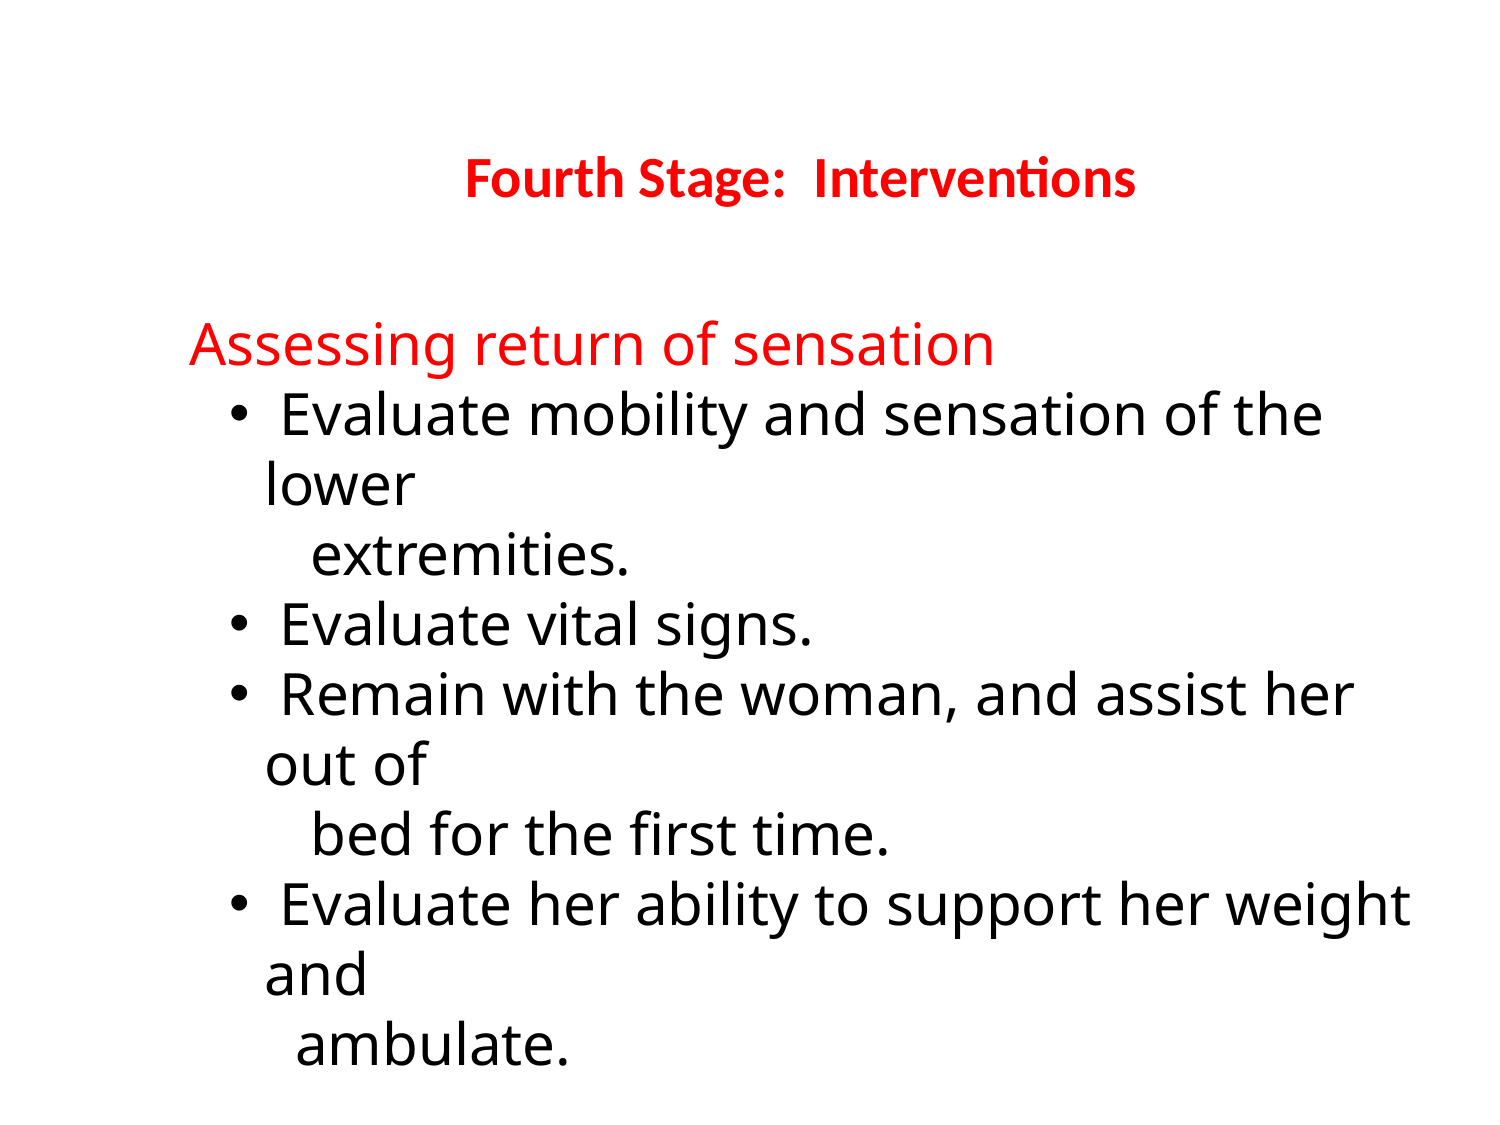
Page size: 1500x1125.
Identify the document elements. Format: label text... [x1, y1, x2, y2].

subtitle Fourth Stage: Interventions [200, 50, 1415, 299]
text_box Assessing return of sensation Evaluate mobility and sensation of the lower extremities. Evaluate vital signs. Remain with the woman, and assist her out of bed for the first time. Evaluate her ability to support her weight and ambulate. [174, 299, 1438, 1085]
